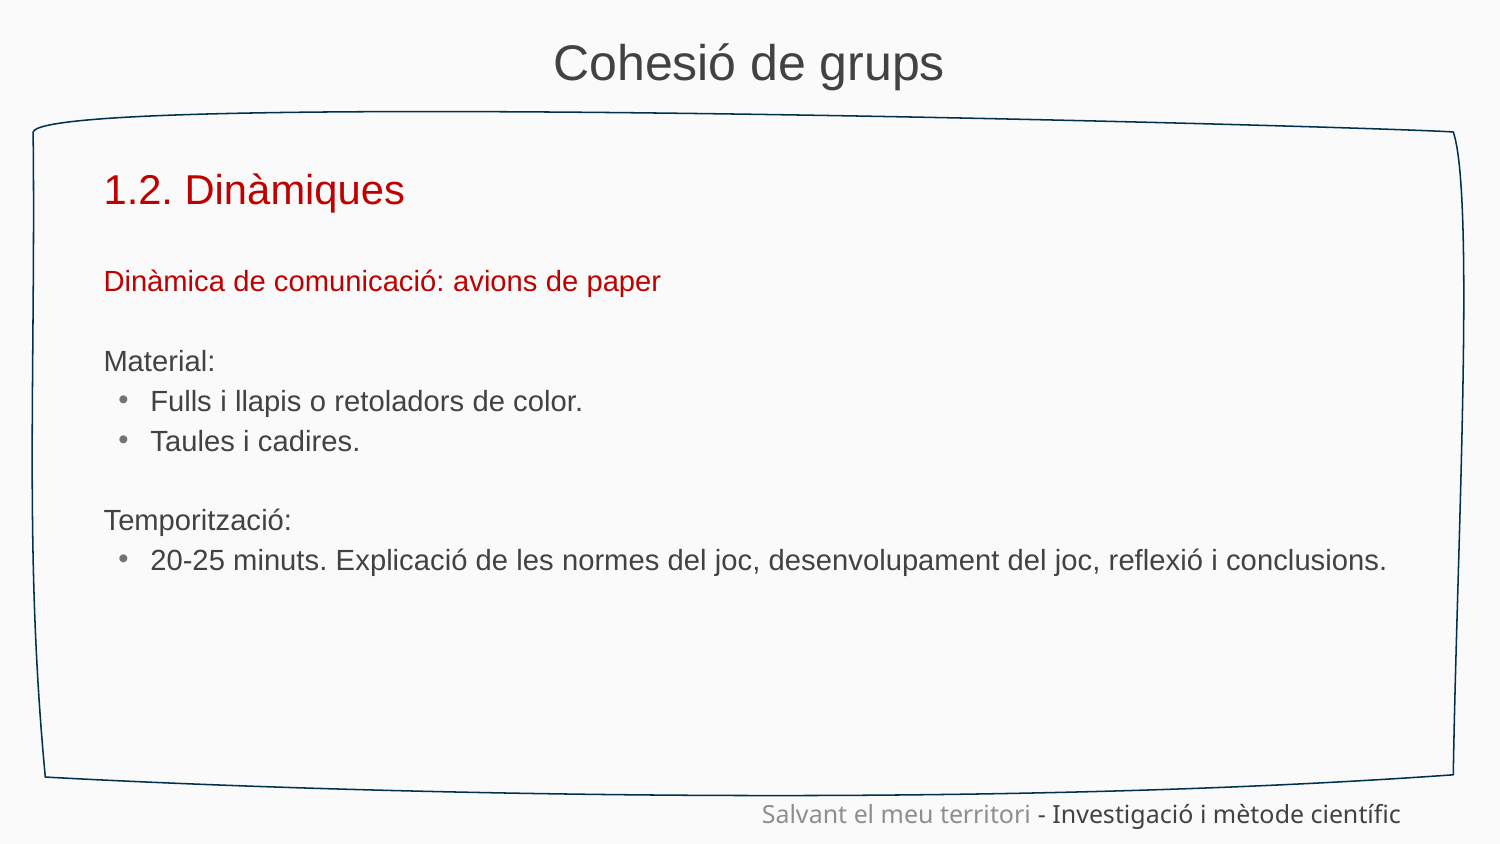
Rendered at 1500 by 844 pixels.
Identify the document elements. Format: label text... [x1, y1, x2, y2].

list Dinàmica de comunicació: avions de paper Material: Fulls i llapis o retoladors de color. Taules i cadires. Temporització: 20-25 minuts. Explicació de les normes del joc, desenvolupament del joc, reflexió i conclusions. [88, 242, 1417, 747]
text_box [32, 111, 1464, 790]
text_box 1.2. Dinàmiques [88, 147, 1417, 234]
text_box Salvant el meu territori - Investigació i mètode científic [88, 790, 1417, 844]
title Cohesió de grups [0, 20, 1499, 106]
